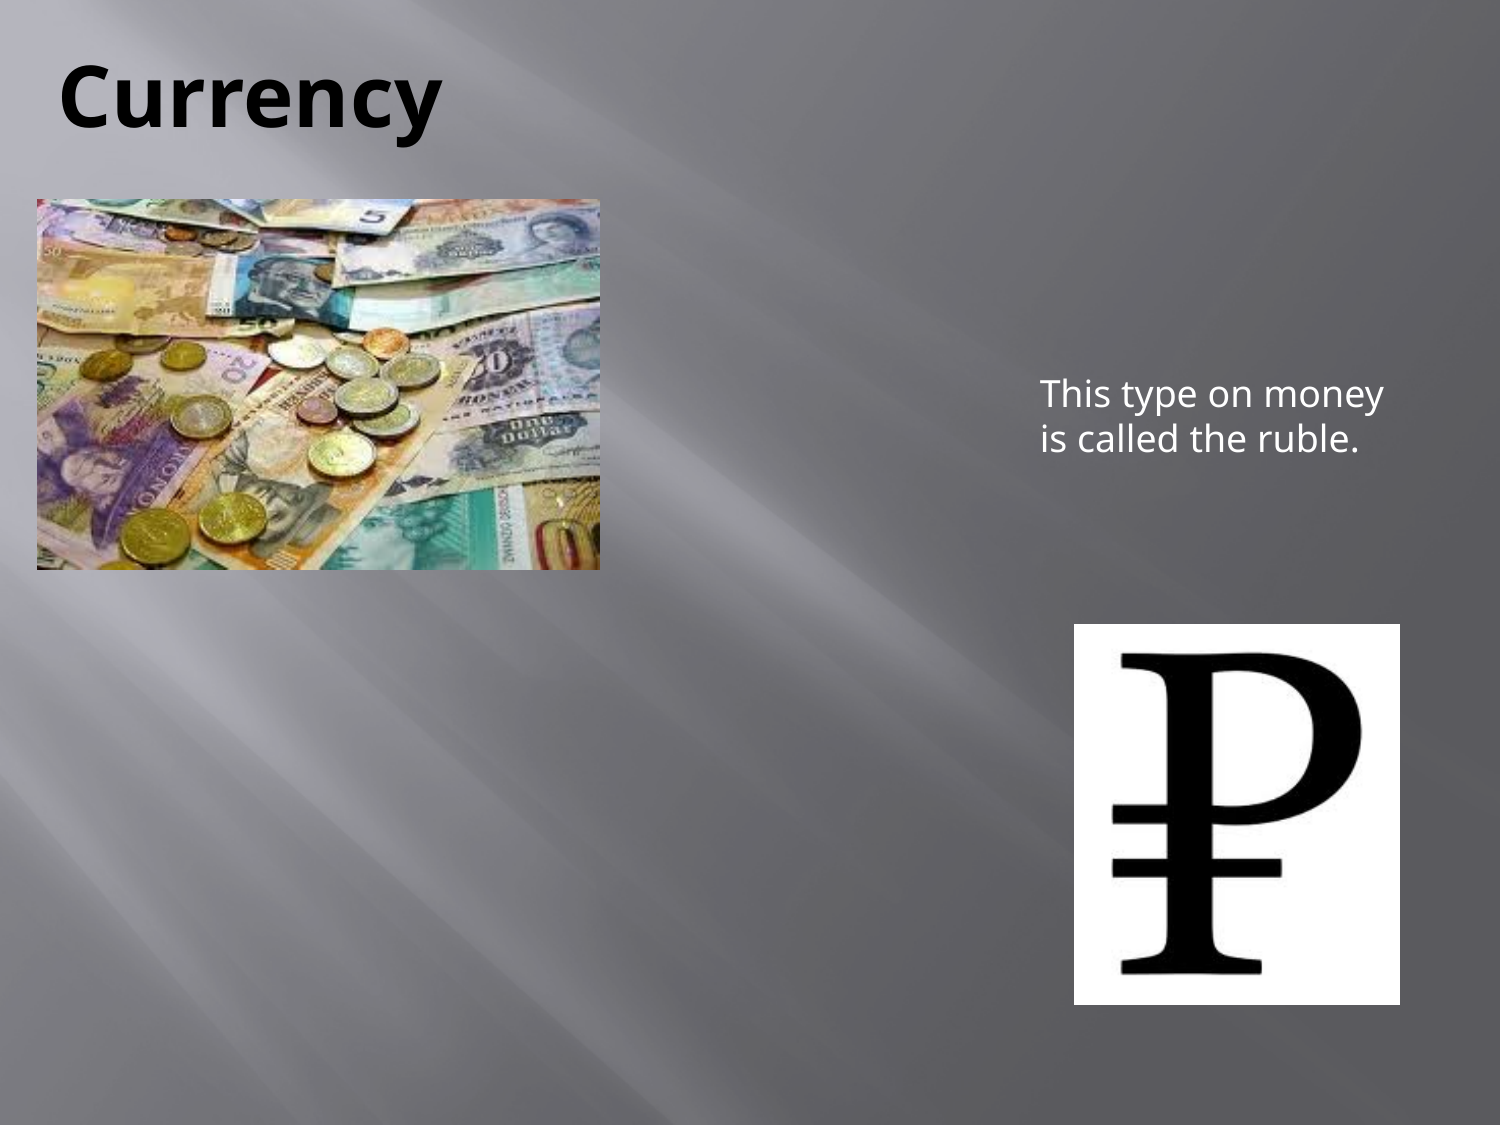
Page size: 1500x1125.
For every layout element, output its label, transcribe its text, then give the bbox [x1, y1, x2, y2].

picture [1074, 624, 1401, 1005]
title Currency [0, 0, 500, 188]
text_box This type on money is called the ruble. [1025, 362, 1425, 468]
picture [37, 199, 601, 570]
text_box [10, 0, 323, 106]
